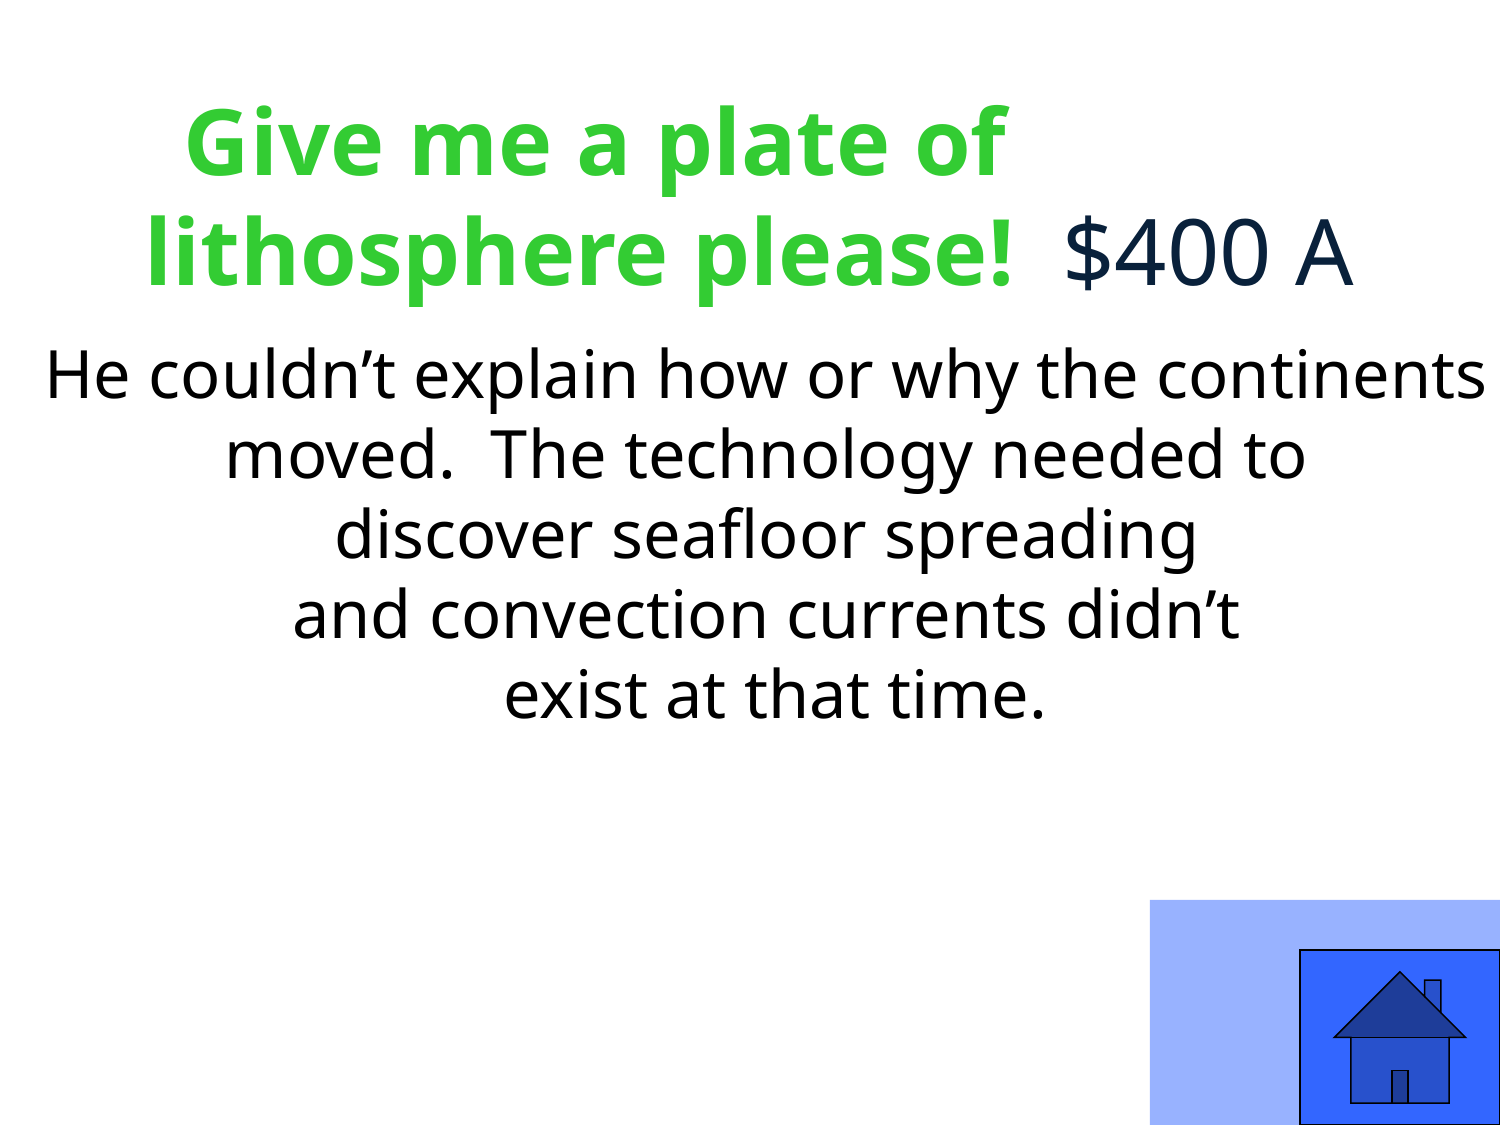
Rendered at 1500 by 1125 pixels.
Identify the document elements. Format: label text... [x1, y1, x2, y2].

text_box He couldn’t explain how or why the continents moved. The technology needed to discover seafloor spreading and convection currents didn’t exist at that time. [29, 324, 1500, 740]
text_box [1299, 950, 1500, 1125]
title Give me a plate of lithosphere please! $400 A [112, 99, 1388, 288]
text_box [1149, 899, 1500, 1125]
